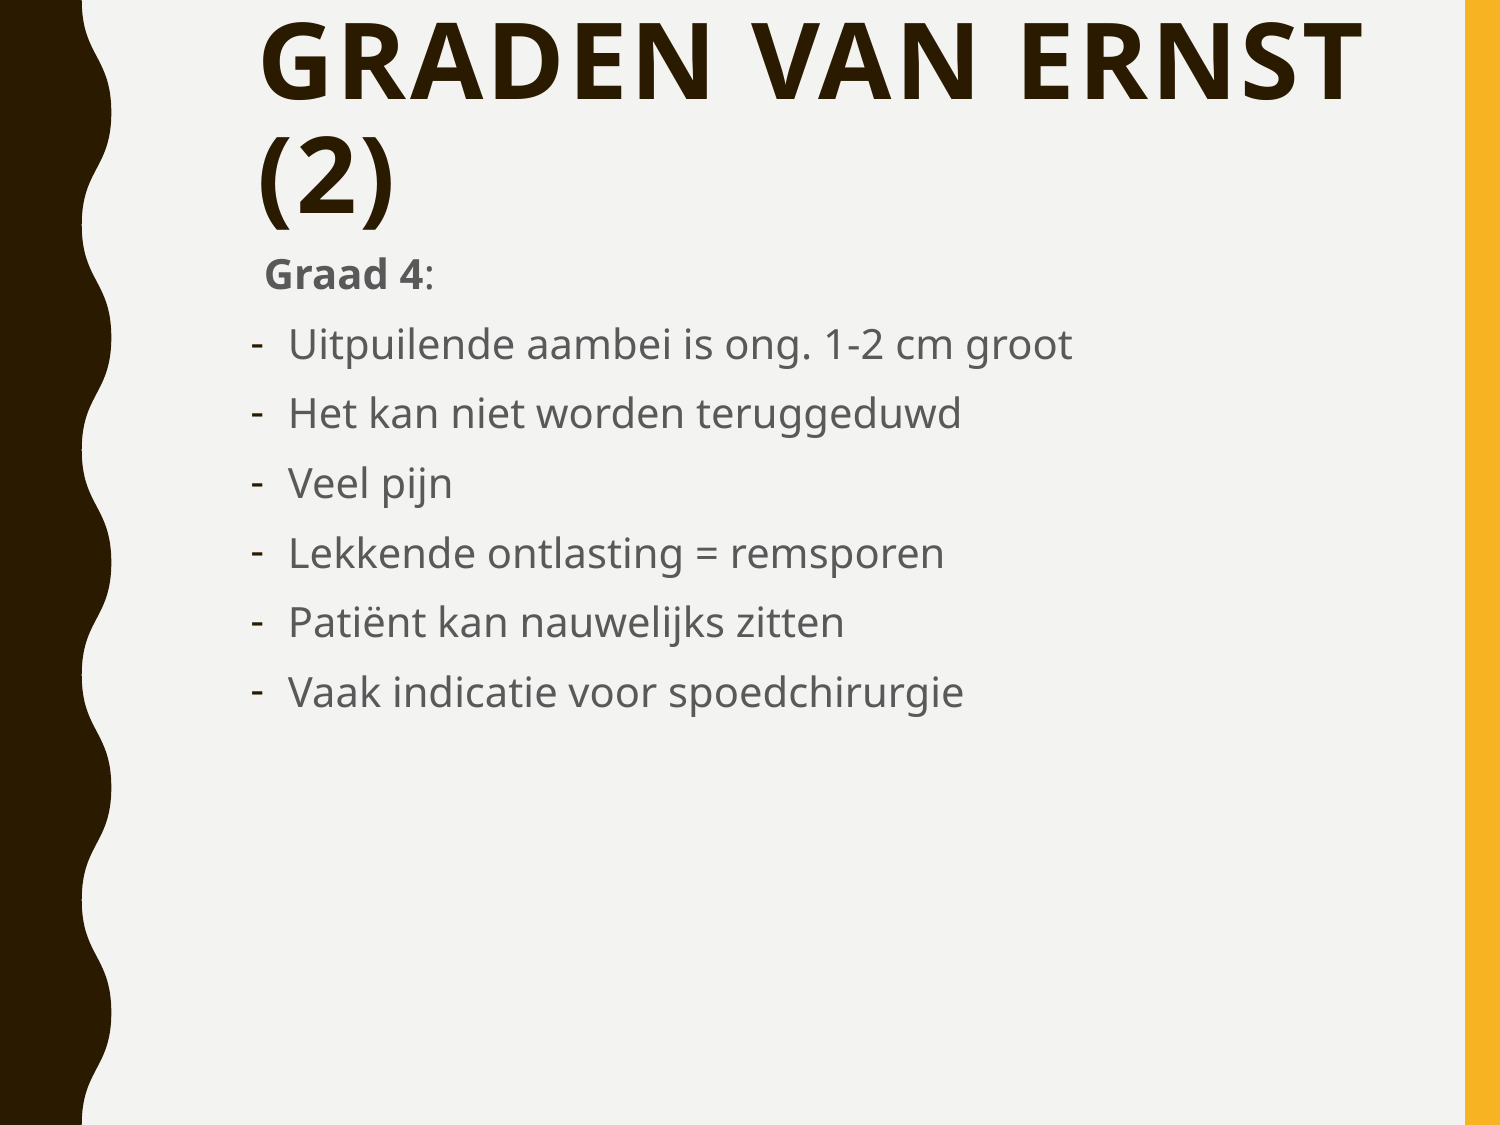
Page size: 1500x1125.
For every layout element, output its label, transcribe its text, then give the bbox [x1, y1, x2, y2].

title Graden van ernst (2) [242, 0, 1473, 188]
list Graad 4: Uitpuilende aambei is ong. 1-2 cm groot Het kan niet worden teruggeduwd Veel pijn Lekkende ontlasting = remsporen Patiënt kan nauwelijks zitten Vaak indicatie voor spoedchirurgie [235, 235, 1466, 1024]
